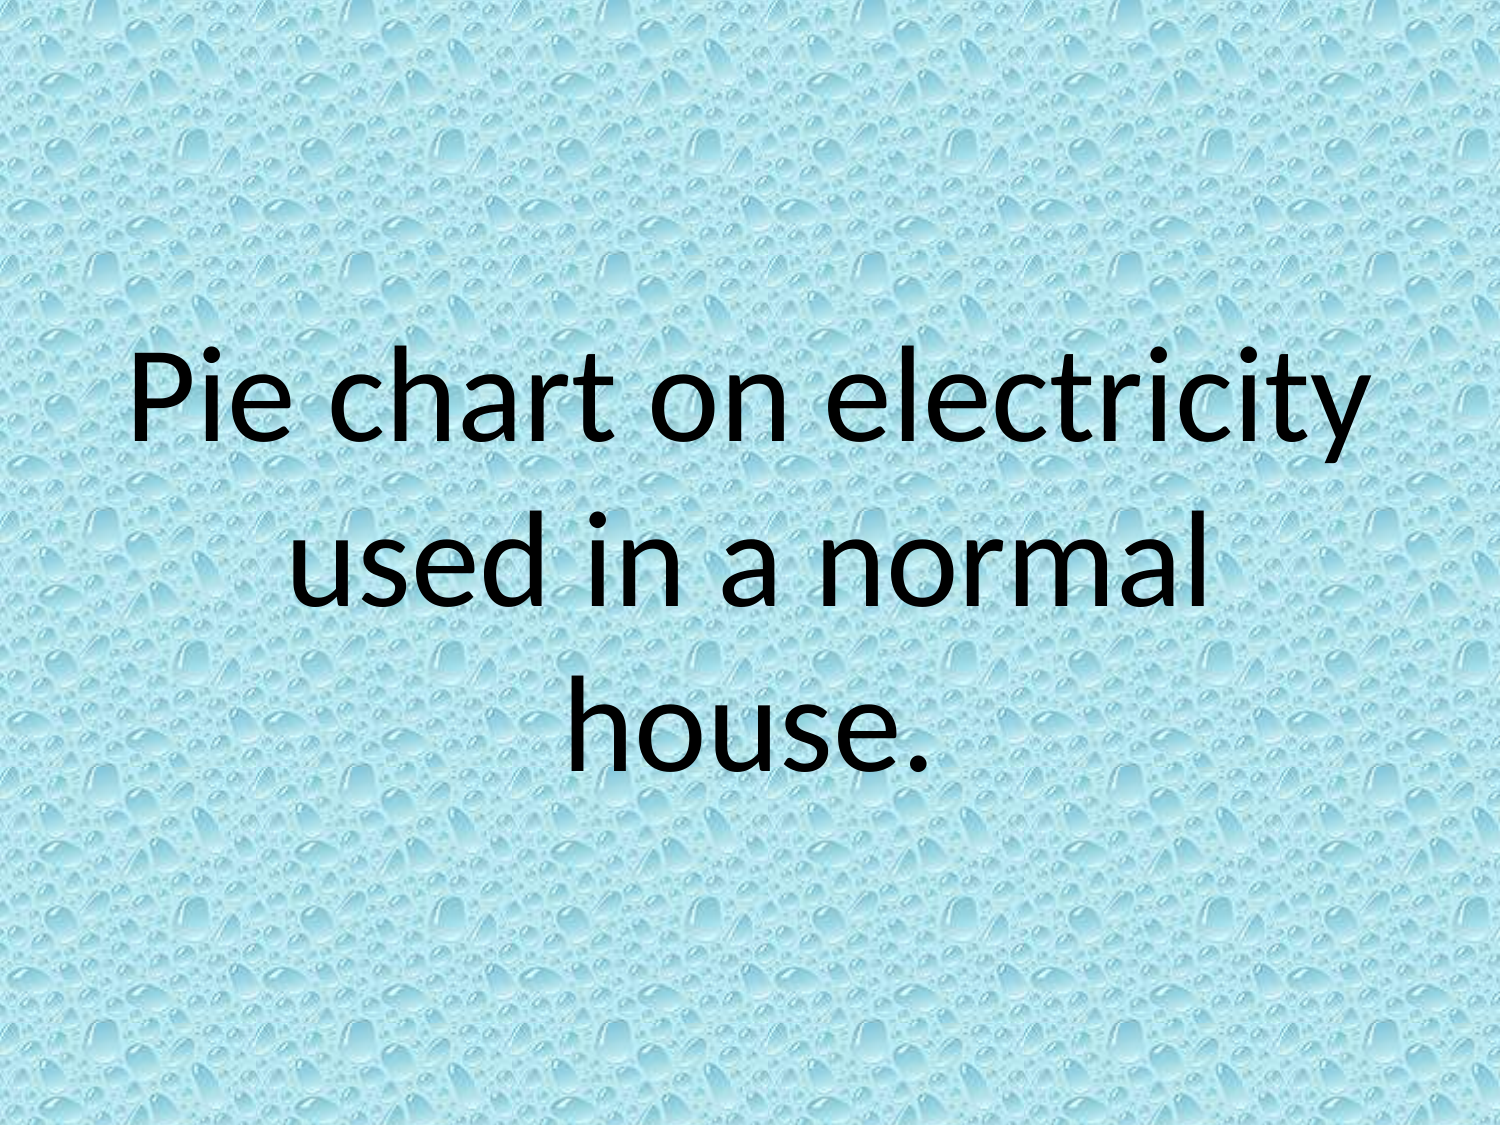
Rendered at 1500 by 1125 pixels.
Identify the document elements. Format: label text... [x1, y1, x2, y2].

title Pie chart on electricity used in a normal house. [75, 45, 1425, 233]
picture [0, 0, 1500, 1125]
